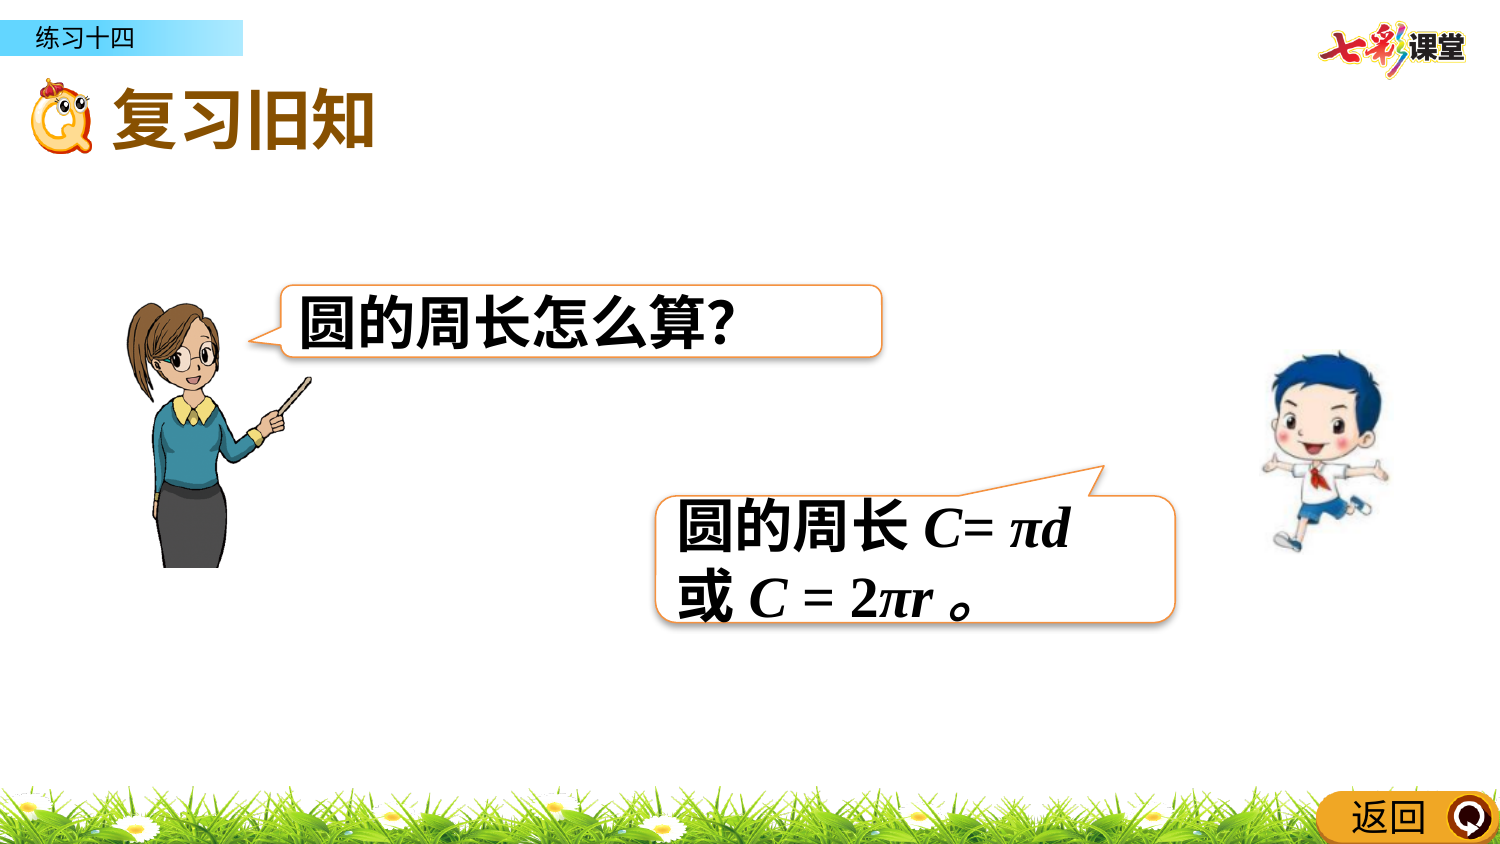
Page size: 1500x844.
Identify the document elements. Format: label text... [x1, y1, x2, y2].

picture [0, 786, 1500, 844]
text_box 圆的周长怎么算？ [279, 284, 883, 358]
picture [31, 78, 92, 154]
picture [126, 302, 312, 568]
text_box 圆的周长C= πd 或C = 2πr。 [654, 465, 1177, 624]
picture [1258, 349, 1394, 556]
picture [1316, 20, 1468, 80]
text_box 复习旧知 [100, 72, 404, 164]
